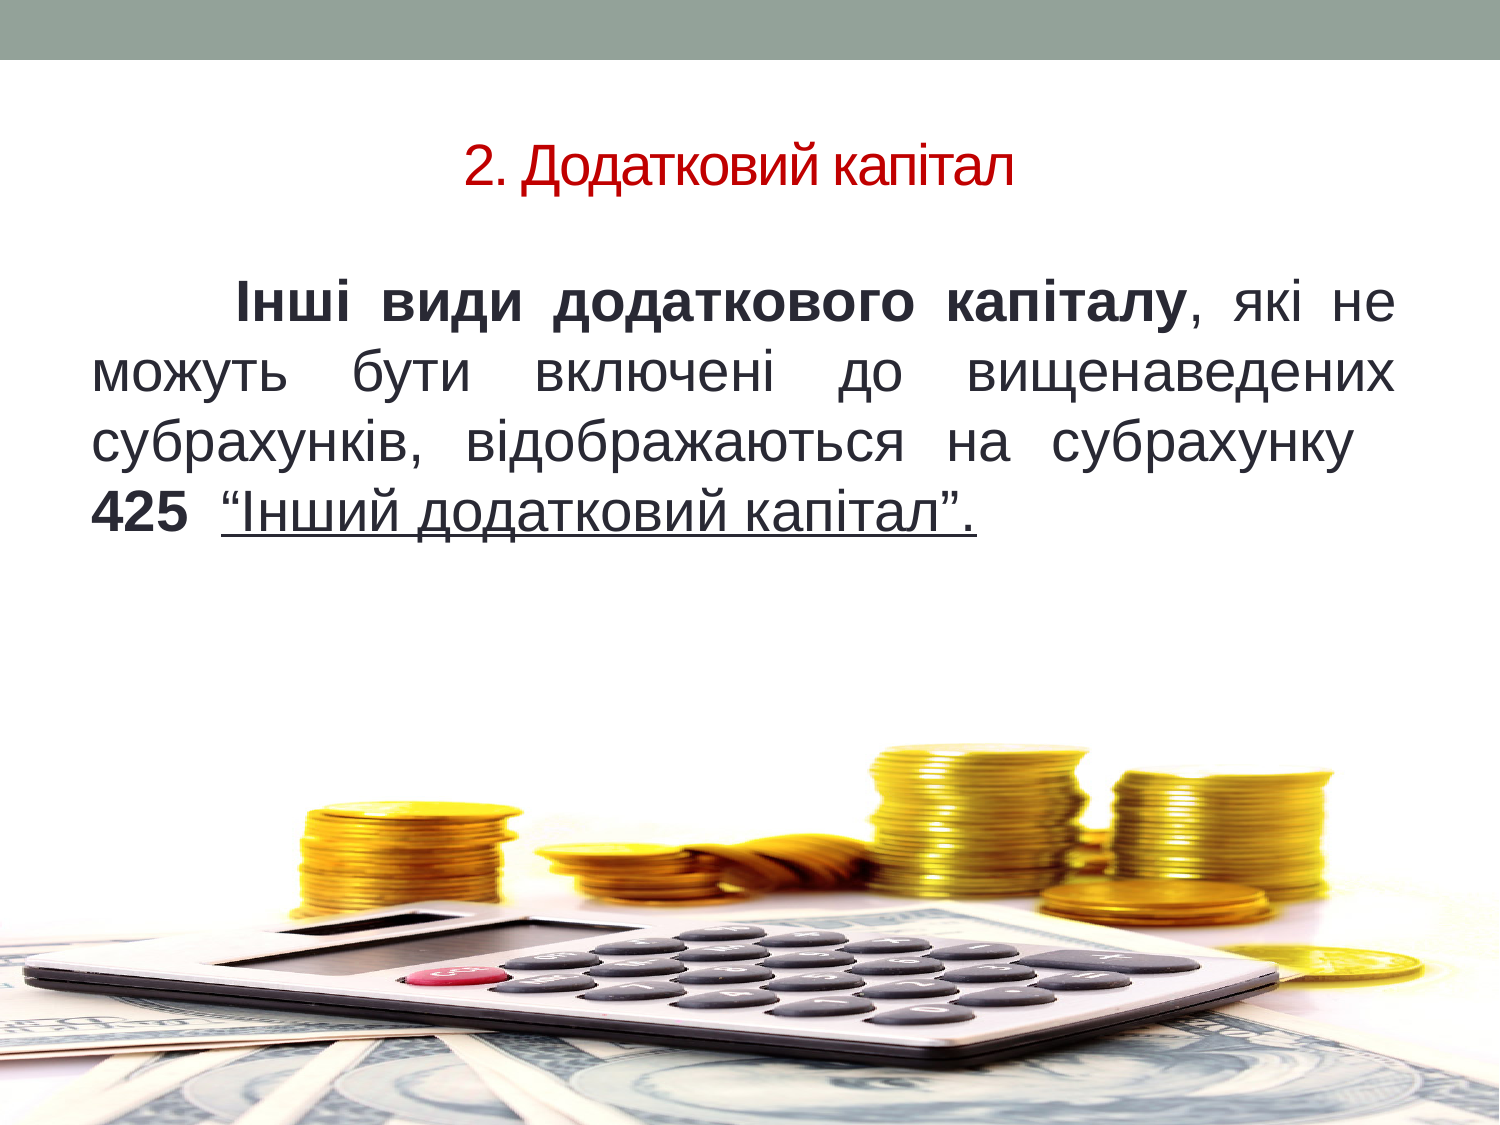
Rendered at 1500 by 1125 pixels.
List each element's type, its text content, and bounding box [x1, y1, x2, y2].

picture [0, 727, 1500, 1125]
title 2. Додатковий капітал [64, 80, 1415, 244]
text_box Інші види додаткового капіталу, які не можуть бути включені до вищенаведених субрахунків, відображаються на субрахунку 425 “Інший додатковий капітал”. [76, 255, 1412, 550]
